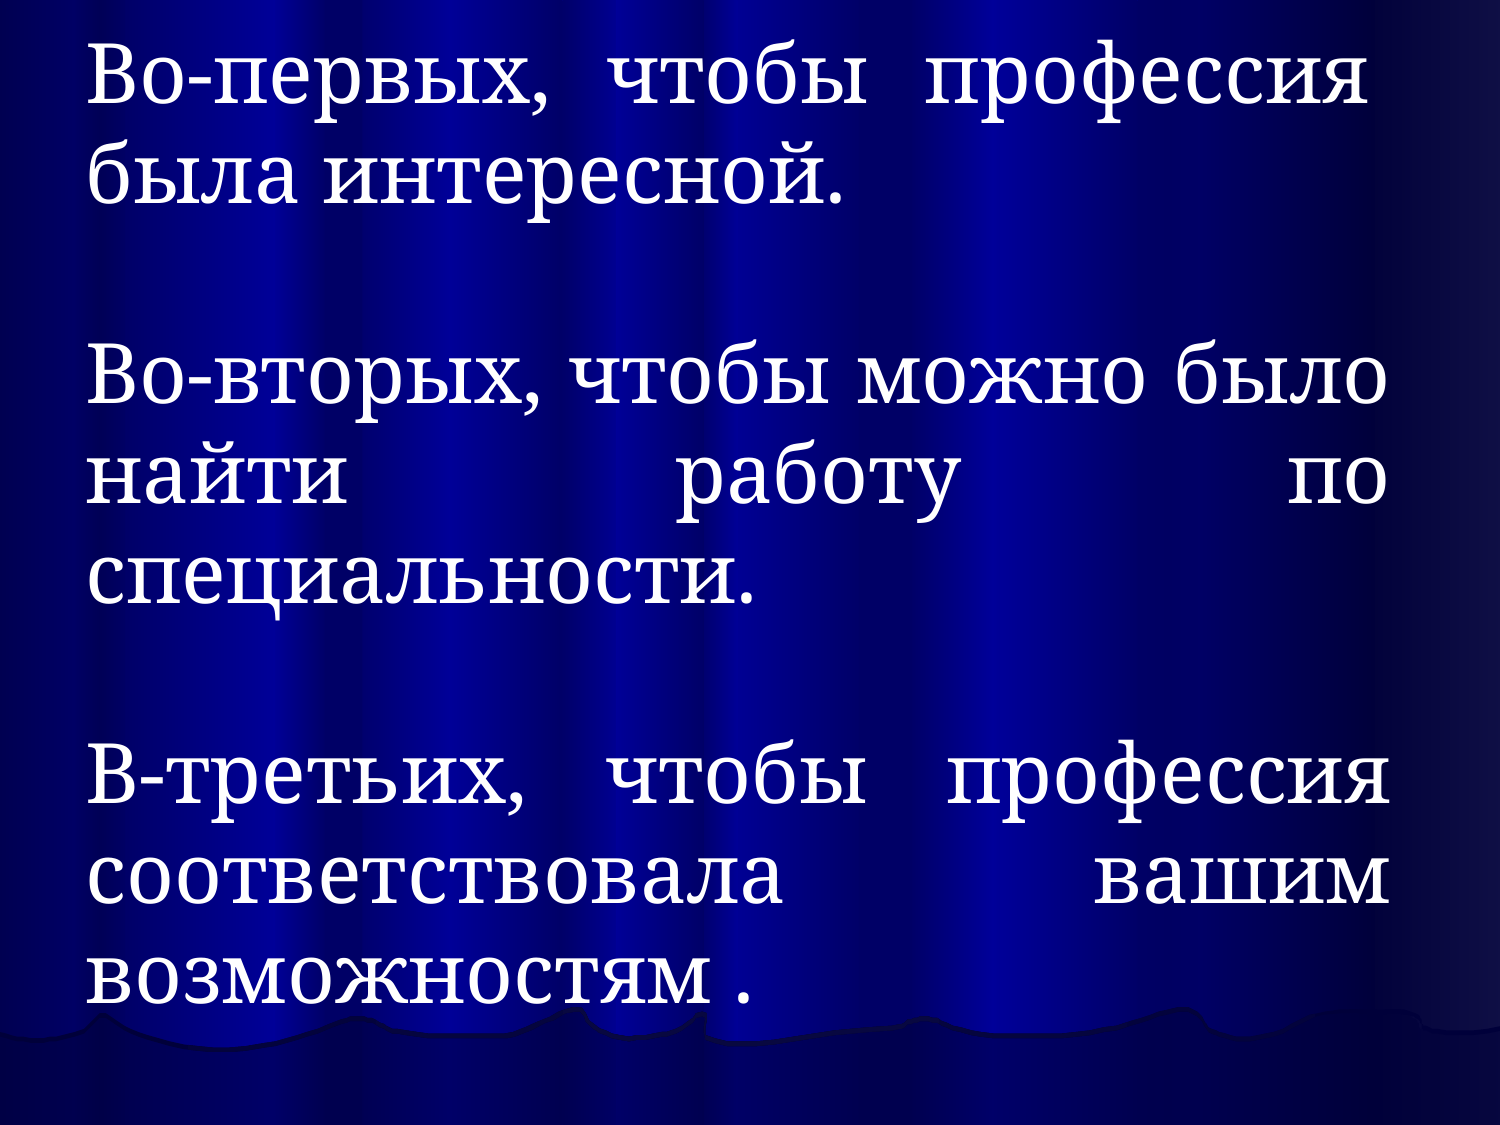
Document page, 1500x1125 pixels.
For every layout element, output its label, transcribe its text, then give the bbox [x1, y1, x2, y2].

text_box Во-первых, чтобы профессия была интересной. Во-вторых, чтобы можно было найти работу по специальности. В-третьих, чтобы профессия соответствовала вашим возможностям . [70, 13, 1407, 1028]
